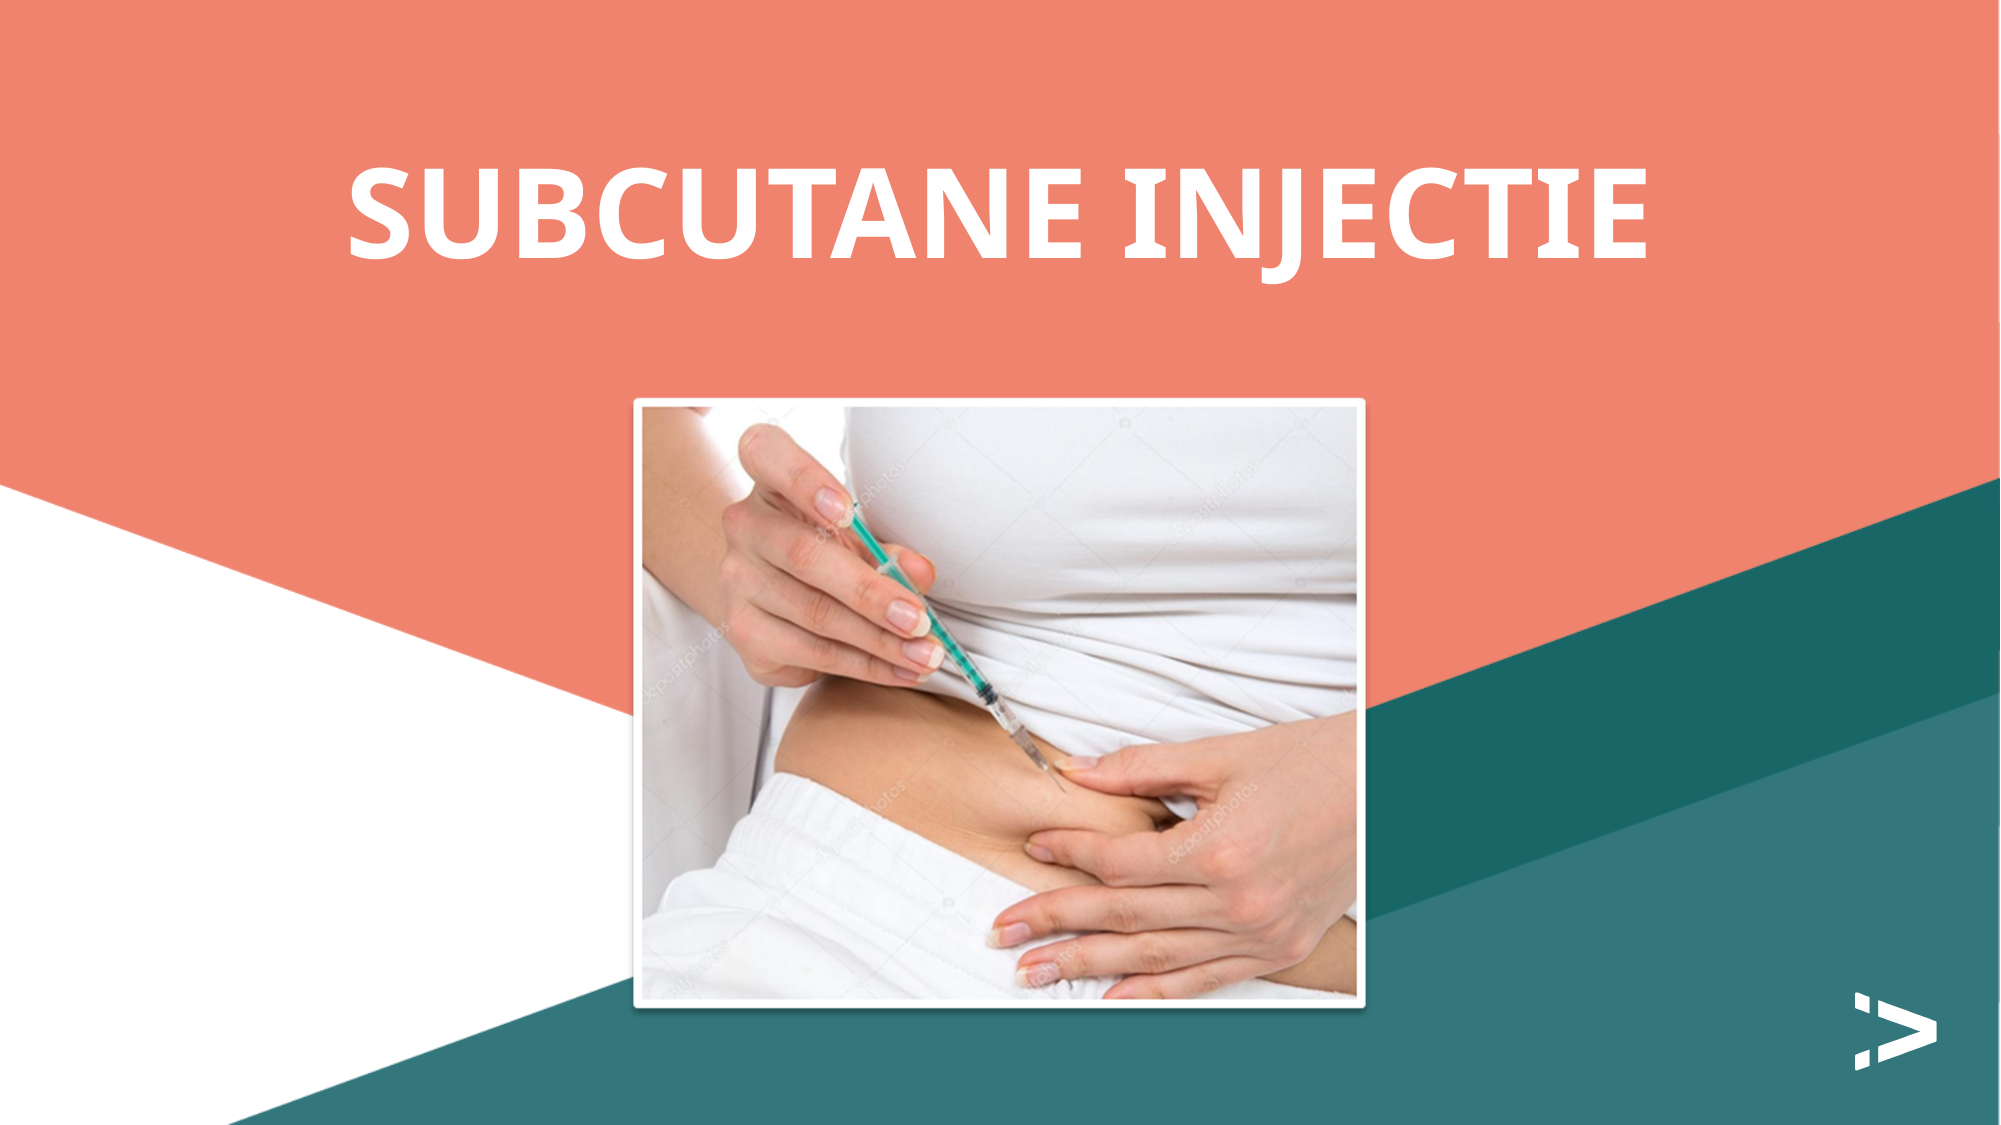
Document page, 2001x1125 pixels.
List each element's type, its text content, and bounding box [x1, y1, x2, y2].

picture [0, 0, 2000, 1125]
title Subcutane injectie [249, 51, 1750, 443]
